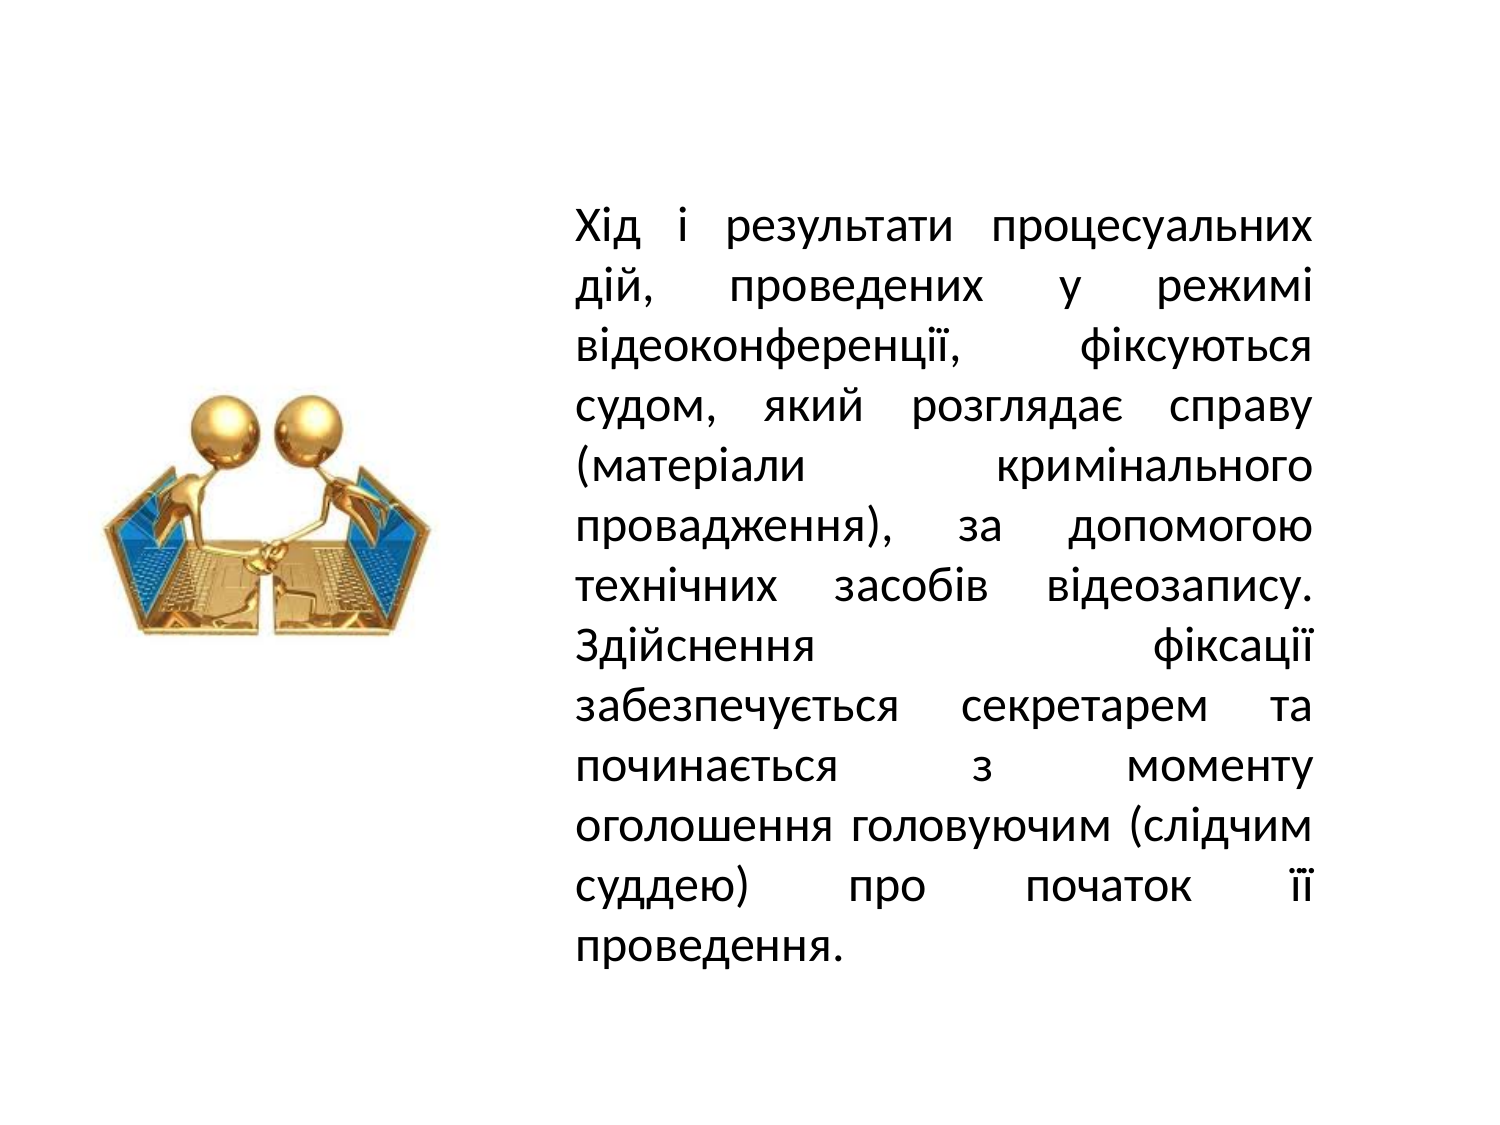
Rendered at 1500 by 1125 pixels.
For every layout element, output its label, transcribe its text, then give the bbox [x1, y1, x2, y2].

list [88, 361, 441, 714]
text_box Хід і результати процесуальних дій, проведених у режимі відеоконференції, фіксуються судом, який розглядає справу (матеріали кримінального провадження), за допомогою технічних засобів відеозапису. Здійснення фіксації забезпечується секретарем та починається з моменту оголошення головуючим (слідчим суддею) про початок її проведення. [561, 184, 1329, 980]
